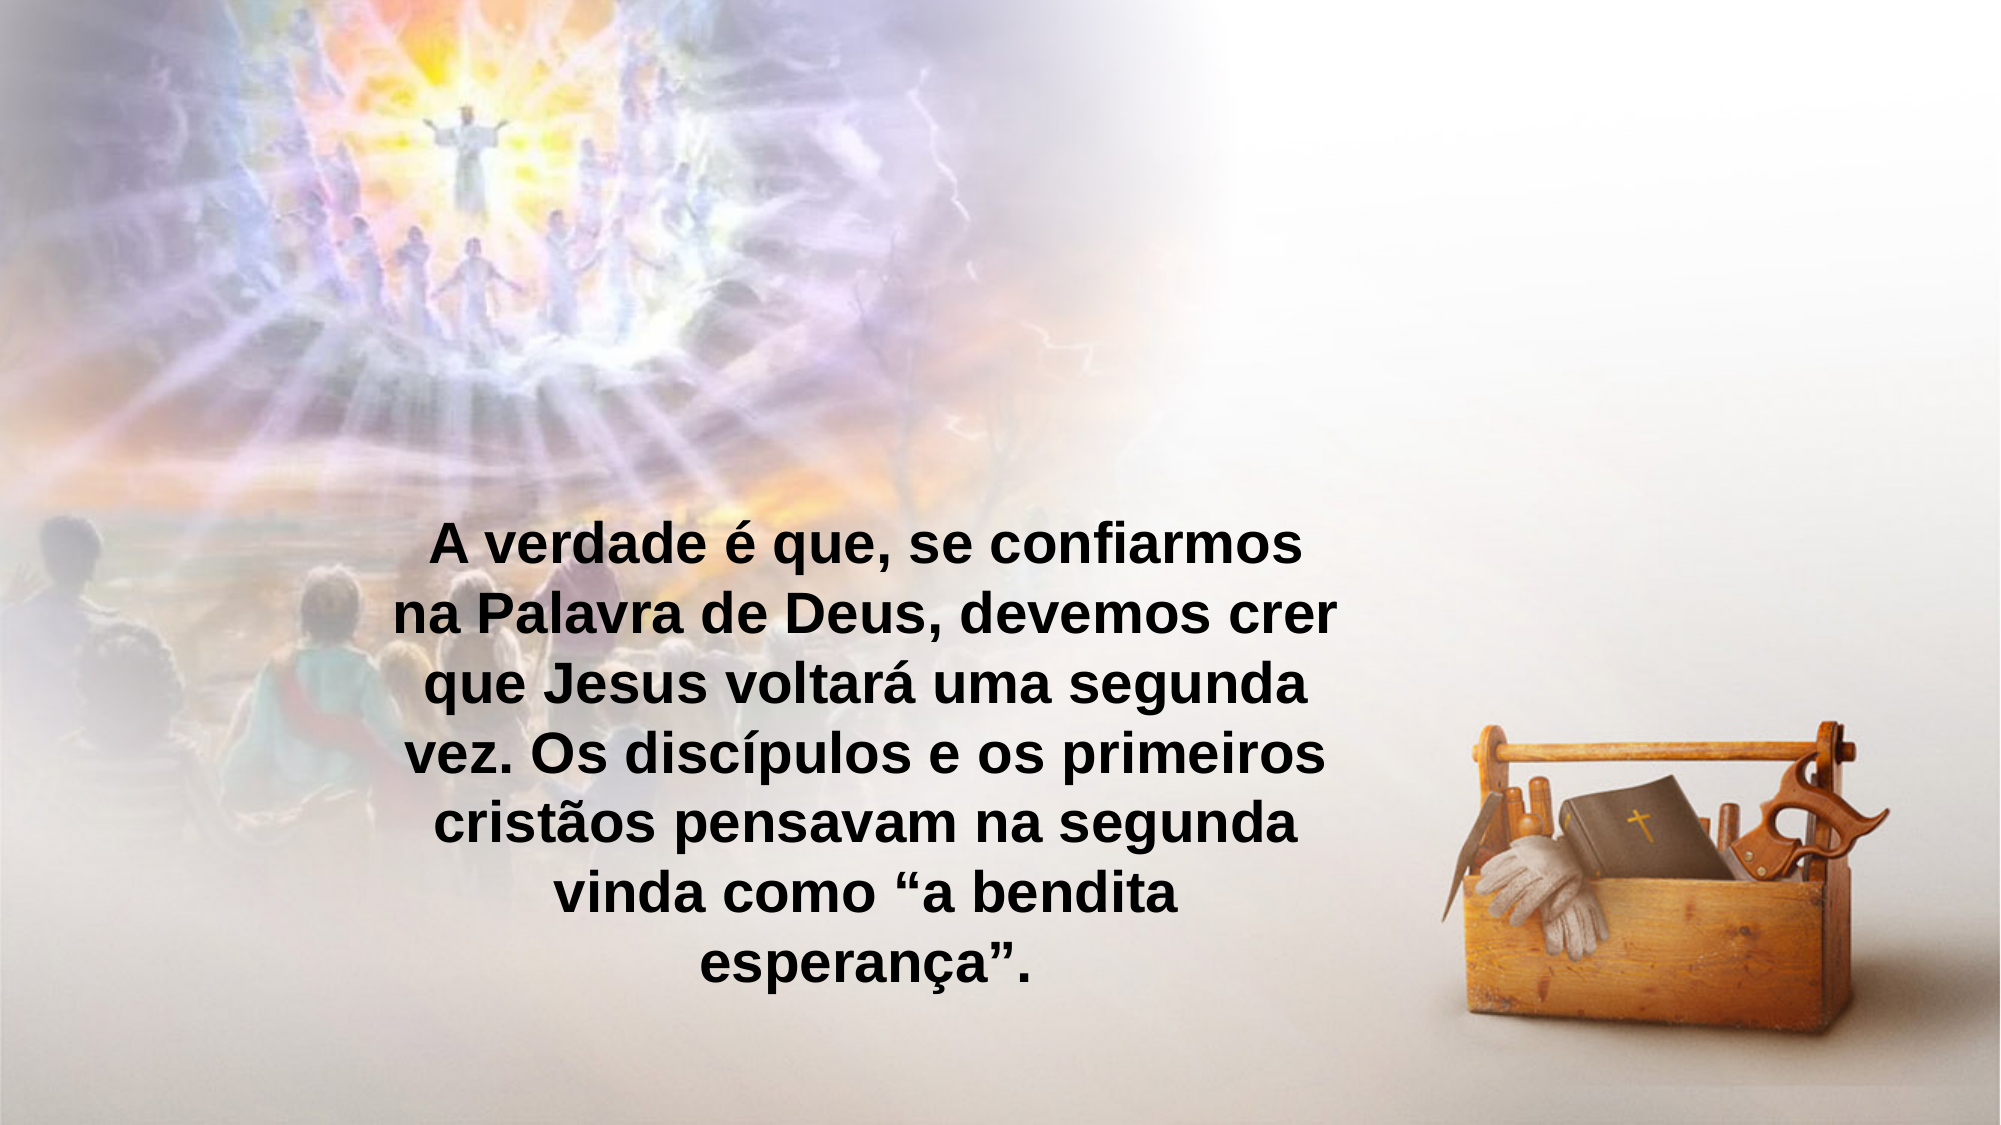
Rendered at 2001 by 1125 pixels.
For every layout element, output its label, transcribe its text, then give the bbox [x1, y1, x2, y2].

text_box A verdade é que, se confiarmos na Palavra de Deus, devemos crer que Jesus voltará uma segunda vez. Os discípulos e os primeiros cristãos pensavam na segunda vinda como “a bendita esperança”. [372, 497, 1361, 1002]
picture [0, 0, 2001, 1125]
